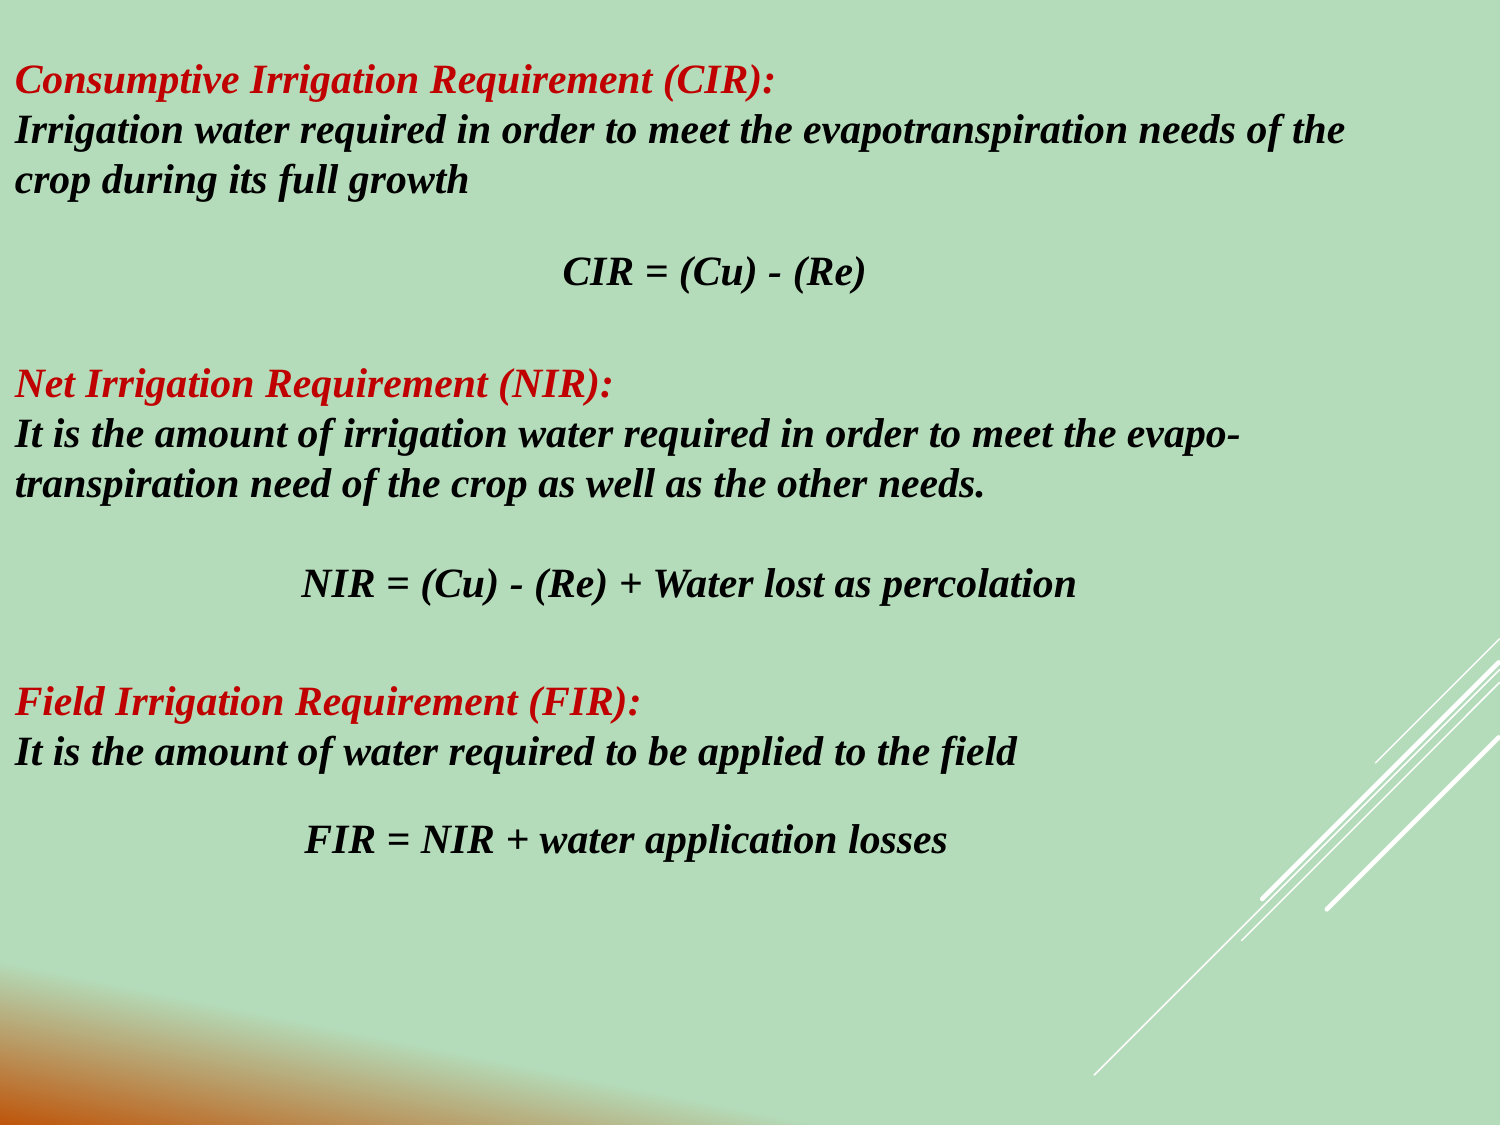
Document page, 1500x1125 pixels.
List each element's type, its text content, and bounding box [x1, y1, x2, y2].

text_box CIR = (Cu) - (Re) [547, 236, 883, 301]
text_box Net Irrigation Requirement (NIR): It is the amount of irrigation water required in order to meet the evapo-transpiration need of the crop as well as the other needs. NIR = (Cu) - (Re) + Water lost as percolation [0, 348, 1380, 664]
text_box Field Irrigation Requirement (FIR): It is the amount of water required to be applied to the field [0, 666, 1380, 782]
text_box FIR = NIR + water application losses [289, 803, 963, 869]
text_box Consumptive Irrigation Requirement (CIR): Irrigation water required in order to meet the evapotranspiration needs of the crop during its full growth [0, 44, 1412, 210]
